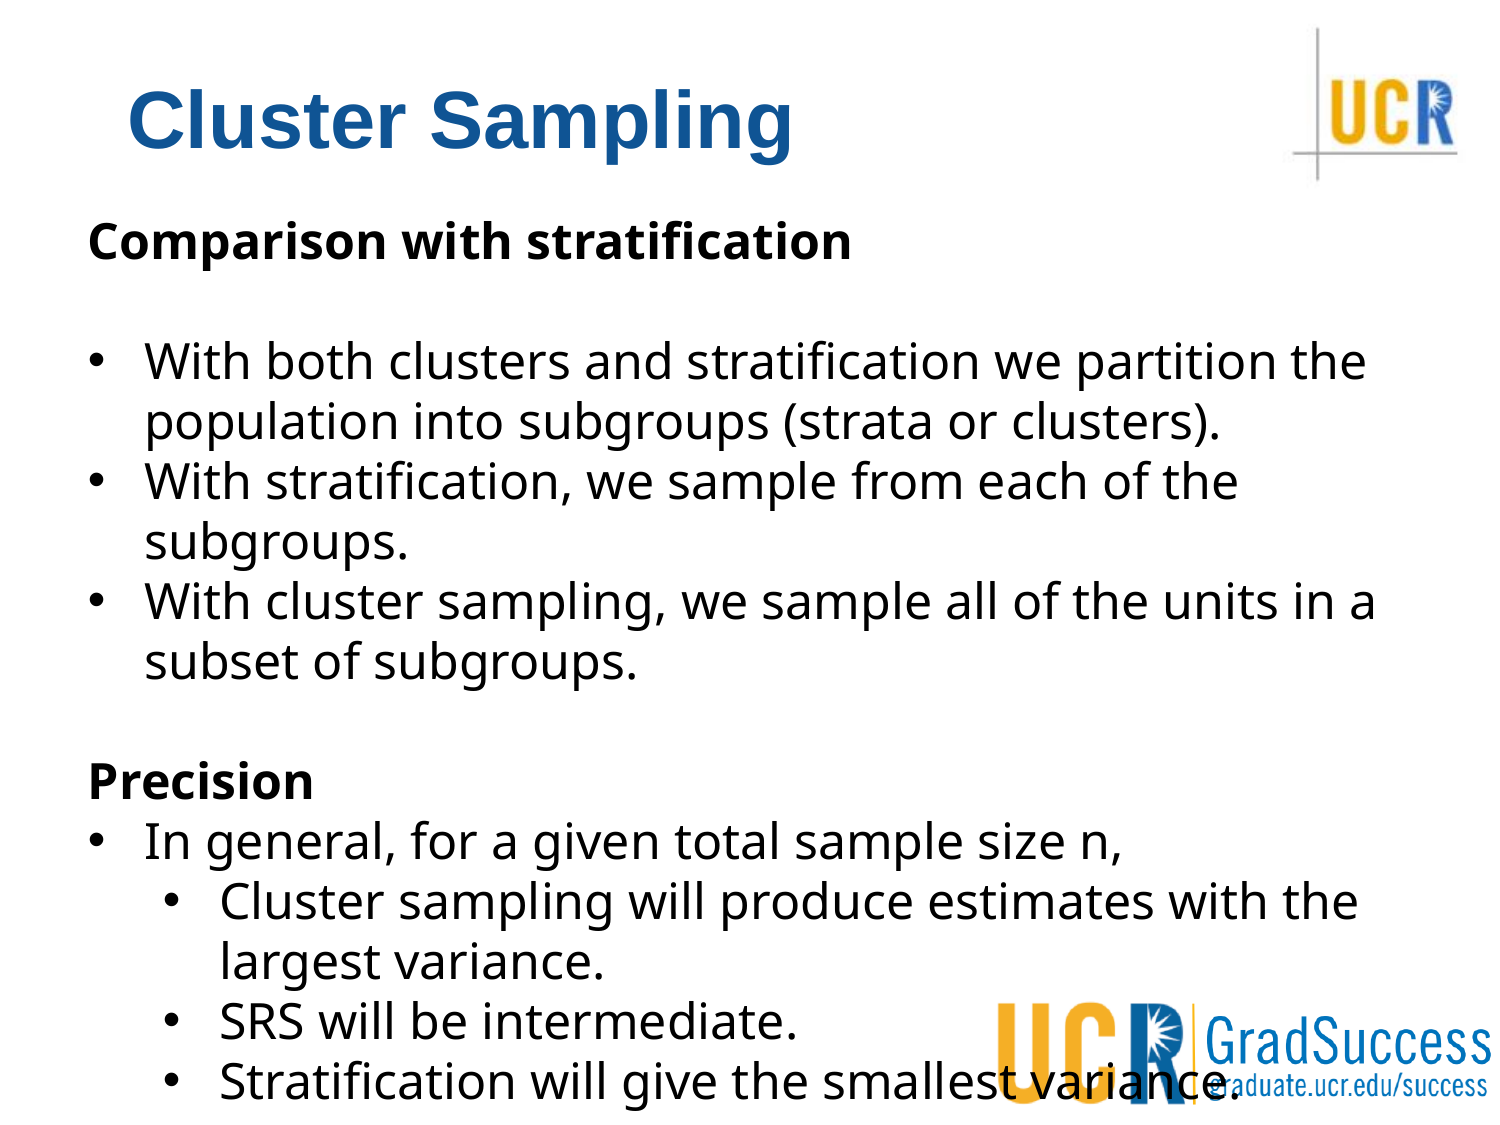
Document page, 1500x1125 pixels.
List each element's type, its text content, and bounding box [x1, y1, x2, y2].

picture [1282, 0, 1500, 196]
text_box Comparison with stratification With both clusters and stratification we partition the population into subgroups (strata or clusters). With stratification, we sample from each of the subgroups. With cluster sampling, we sample all of the units in a subset of subgroups. Precision In general, for a given total sample size n, Cluster sampling will produce estimates with the largest variance. SRS will be intermediate. Stratification will give the smallest variance. [73, 201, 1470, 1117]
title Cluster Sampling [112, 13, 1388, 172]
